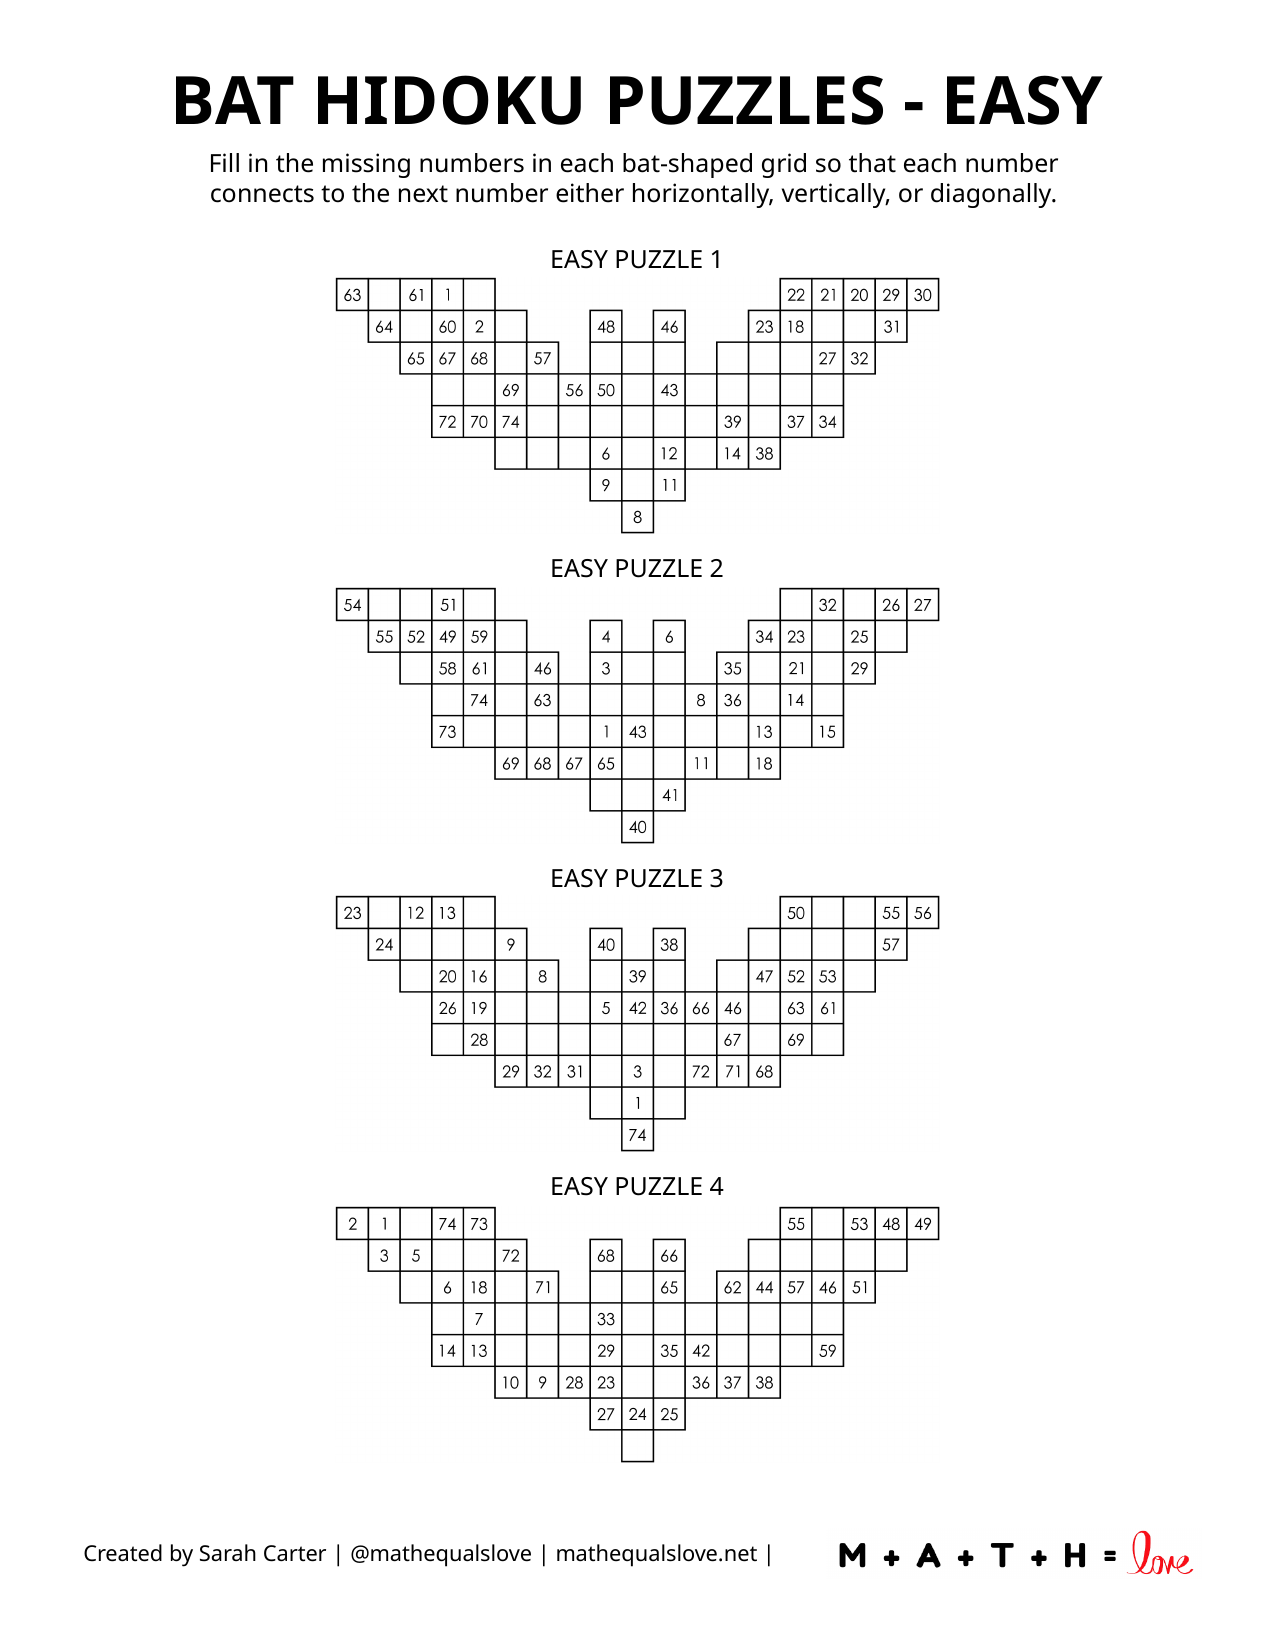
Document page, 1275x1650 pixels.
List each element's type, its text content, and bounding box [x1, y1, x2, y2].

text_box EASY PUZZLE 3 [397, 862, 877, 895]
picture [826, 1528, 1203, 1579]
text_box BAT HIDOKU PUZZLES - EASY [65, 50, 1210, 140]
text_box EASY PUZZLE 4 [397, 1170, 877, 1205]
picture [334, 276, 941, 534]
text_box Created by Sarah Carter | @mathequalslove | mathequalslove.net | [68, 1532, 826, 1574]
text_box EASY PUZZLE 1 [397, 243, 877, 276]
text_box Fill in the missing numbers in each bat-shaped grid so that each number connects to the next number either horizontally, vertically, or diagonally. [0, 140, 1275, 216]
picture [334, 586, 941, 845]
picture [334, 1205, 941, 1463]
picture [334, 895, 941, 1153]
text_box EASY PUZZLE 2 [397, 552, 877, 586]
